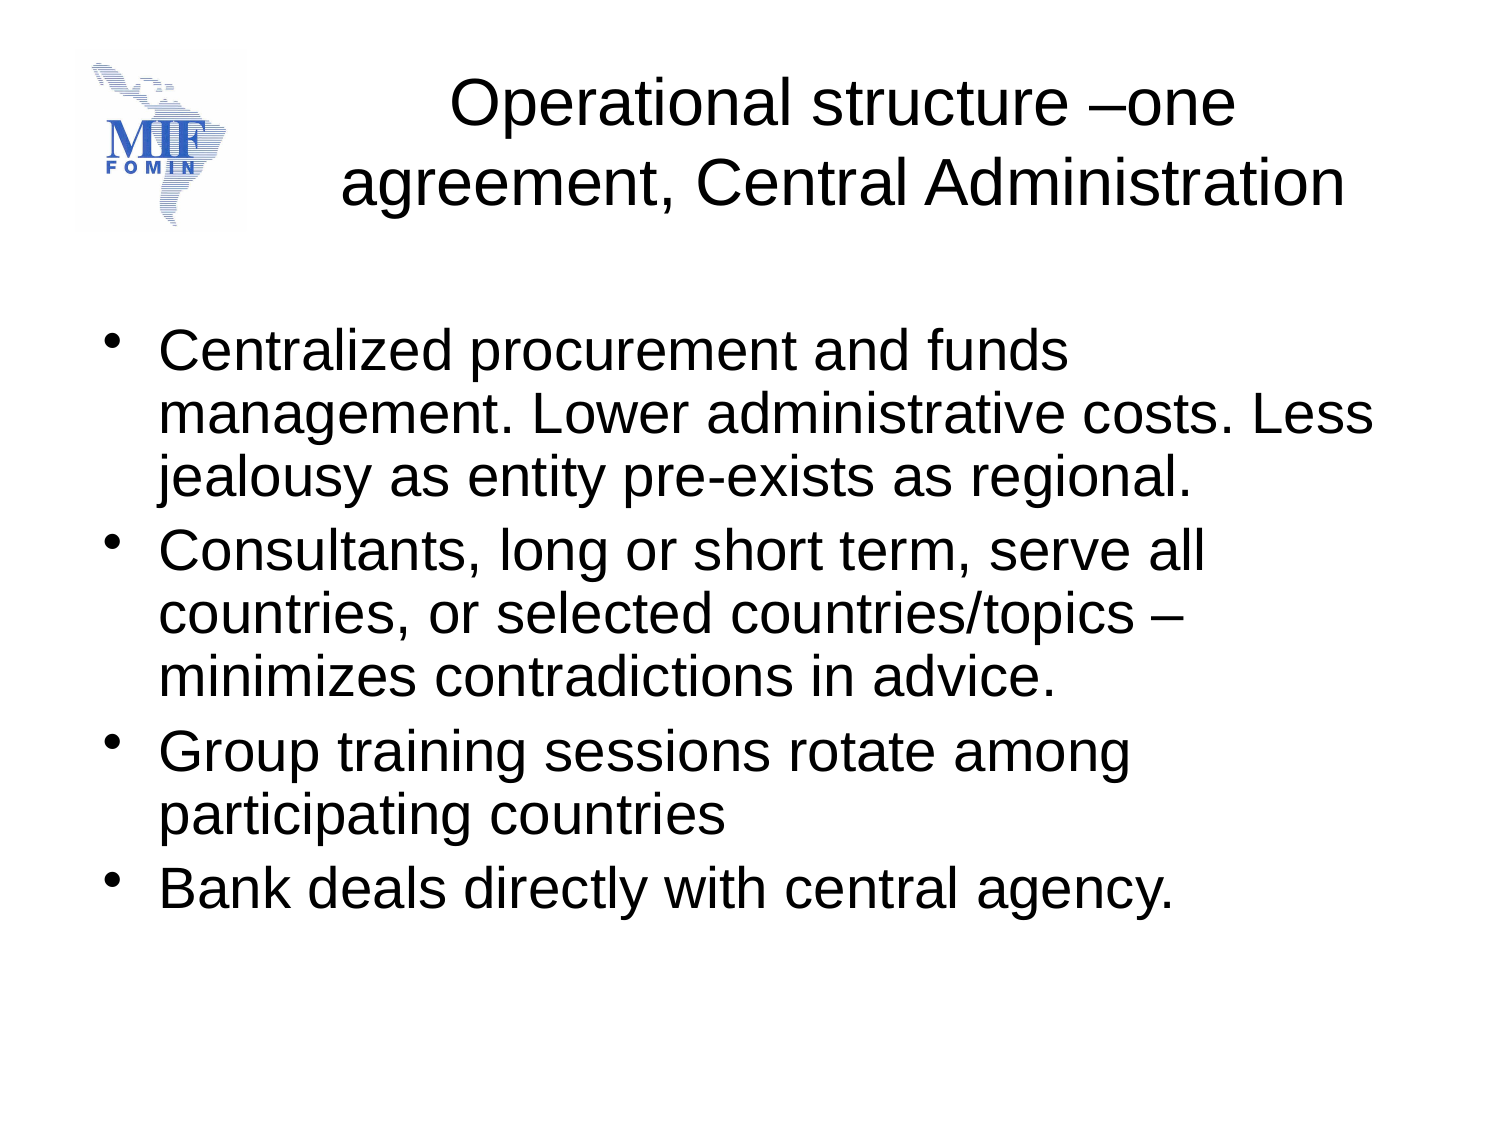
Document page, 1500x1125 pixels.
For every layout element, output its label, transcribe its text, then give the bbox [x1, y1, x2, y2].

title Operational structure –one agreement, Central Administration [262, 44, 1426, 233]
picture [75, 49, 247, 232]
list Centralized procurement and funds management. Lower administrative costs. Less jealousy as entity pre-exists as regional. Consultants, long or short term, serve all countries, or selected countries/topics –minimizes contradictions in advice. Group training sessions rotate among participating countries Bank deals directly with central agency. [87, 312, 1448, 956]
